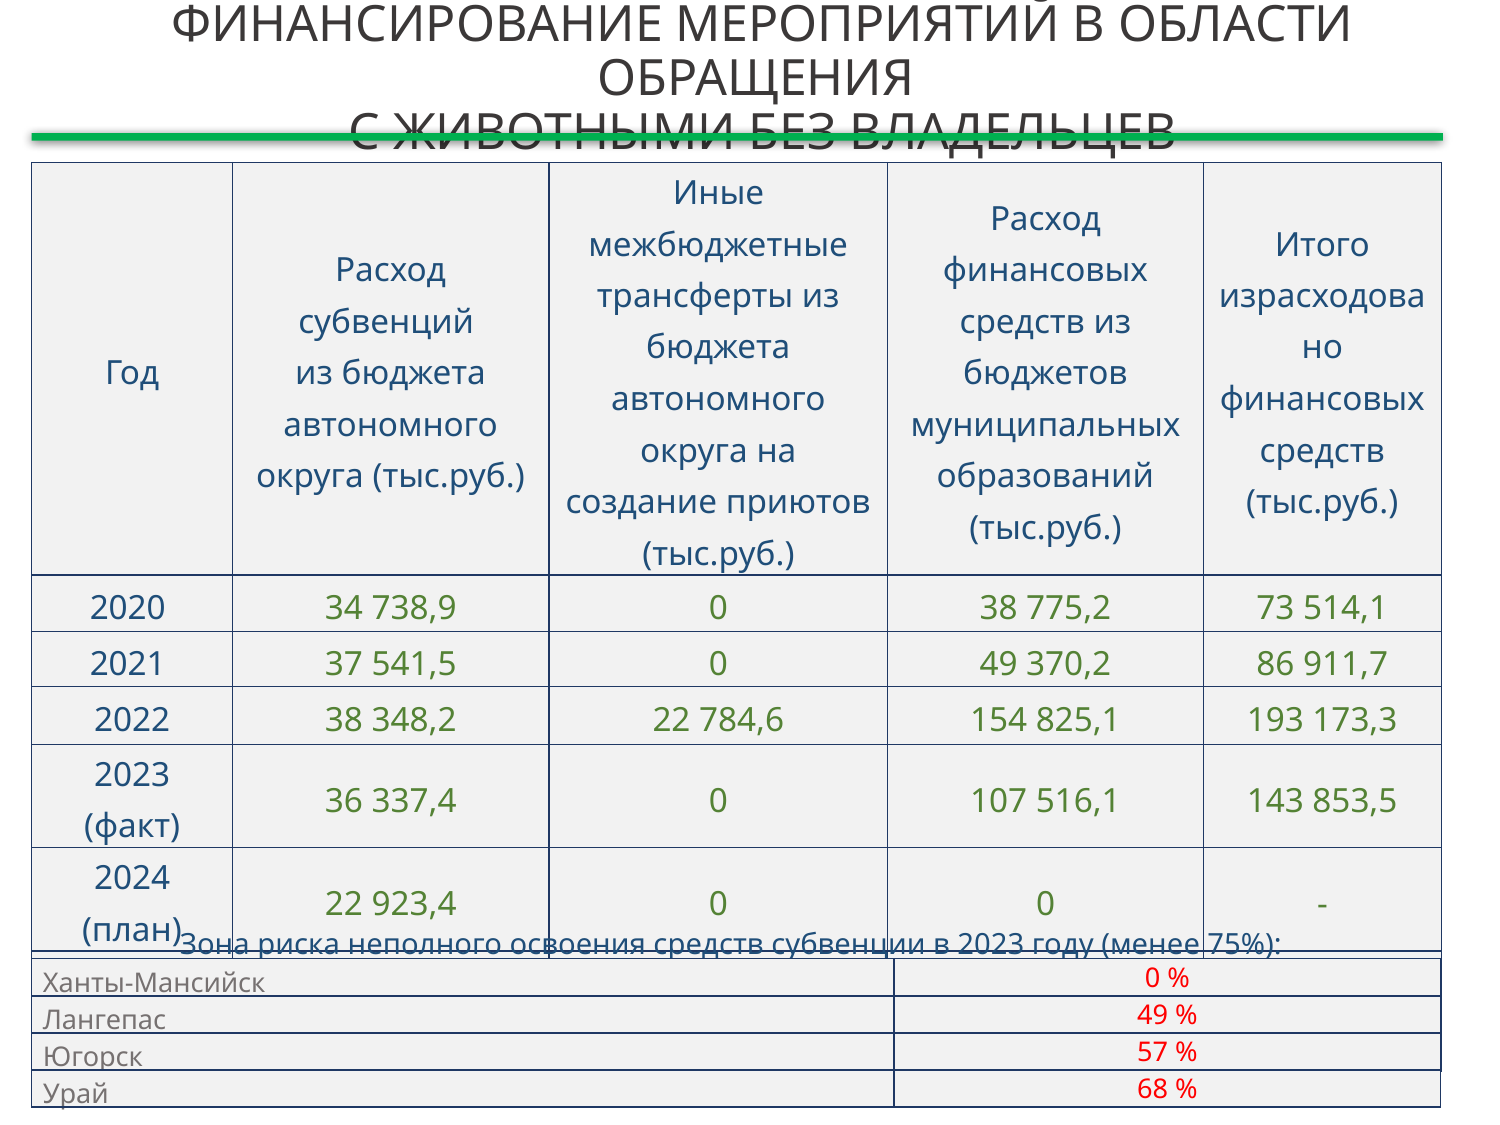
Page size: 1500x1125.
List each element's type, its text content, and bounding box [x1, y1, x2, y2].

table_cell 22 784,6 [550, 687, 887, 744]
table_header Ханты-Мансийск [32, 959, 893, 995]
text_box [31, 133, 1443, 141]
table_cell 0 [550, 848, 887, 900]
table_cell 57 % [895, 1034, 1440, 1069]
table_cell 2020 [32, 576, 232, 631]
text_box Зона риска неполного освоения средств субвенции в 2023 году (менее 75%): [32, 900, 1445, 969]
table_cell 37 541,5 [233, 632, 548, 686]
table_cell 73 514,1 [1204, 576, 1441, 631]
table_header Расход финансовых средств из бюджетов муниципальных образований (тыс.руб.) [888, 163, 1203, 574]
table_header Иные межбюджетные трансферты из бюджета автономного округа на создание приютов (тыс.руб.) [550, 163, 887, 574]
table_cell 38 348,2 [233, 687, 548, 744]
table_cell 154 825,1 [888, 687, 1203, 744]
table_header Год [32, 163, 232, 574]
table_cell 193 173,3 [1204, 687, 1441, 744]
table_cell 22 923,4 [233, 848, 548, 900]
table_cell 143 853,5 [1204, 745, 1441, 847]
table_cell 36 337,4 [233, 745, 548, 847]
table_cell 2021 [32, 632, 232, 686]
table_cell 34 738,9 [233, 576, 548, 631]
table_cell - [1204, 848, 1441, 900]
table_header 0 % [895, 959, 1440, 995]
table_cell 107 516,1 [888, 745, 1203, 847]
table_header Расход субвенций из бюджета автономного округа (тыс.руб.) [233, 163, 548, 574]
table_cell 2022 [32, 687, 232, 744]
table_cell Югорск [32, 1034, 893, 1069]
table_cell 0 [550, 576, 887, 631]
table_cell 0 [550, 632, 887, 686]
table_cell Урай [32, 1071, 893, 1106]
table_cell 0 [888, 848, 1203, 900]
table_cell 38 775,2 [888, 576, 1203, 631]
table_header Итого израсходовано финансовых средств (тыс.руб.) [1204, 163, 1441, 574]
table_cell 49 % [895, 997, 1440, 1032]
table_cell 2023 (факт) [32, 745, 232, 847]
table_cell 86 911,7 [1204, 632, 1441, 686]
table_cell 49 370,2 [888, 632, 1203, 686]
table_cell Лангепас [32, 997, 893, 1032]
table_cell 68 % [895, 1071, 1440, 1106]
text_box ФИНАНСИРОВАНИЕ МЕРОПРИЯТИЙ В ОБЛАСТИ ОБРАЩЕНИЯ С ЖИВОТНЫМИ БЕЗ ВЛАДЕЛЬЦЕВ [12, 18, 1500, 141]
table_cell 2024 (план) [32, 848, 232, 900]
table_cell 0 [550, 745, 887, 847]
